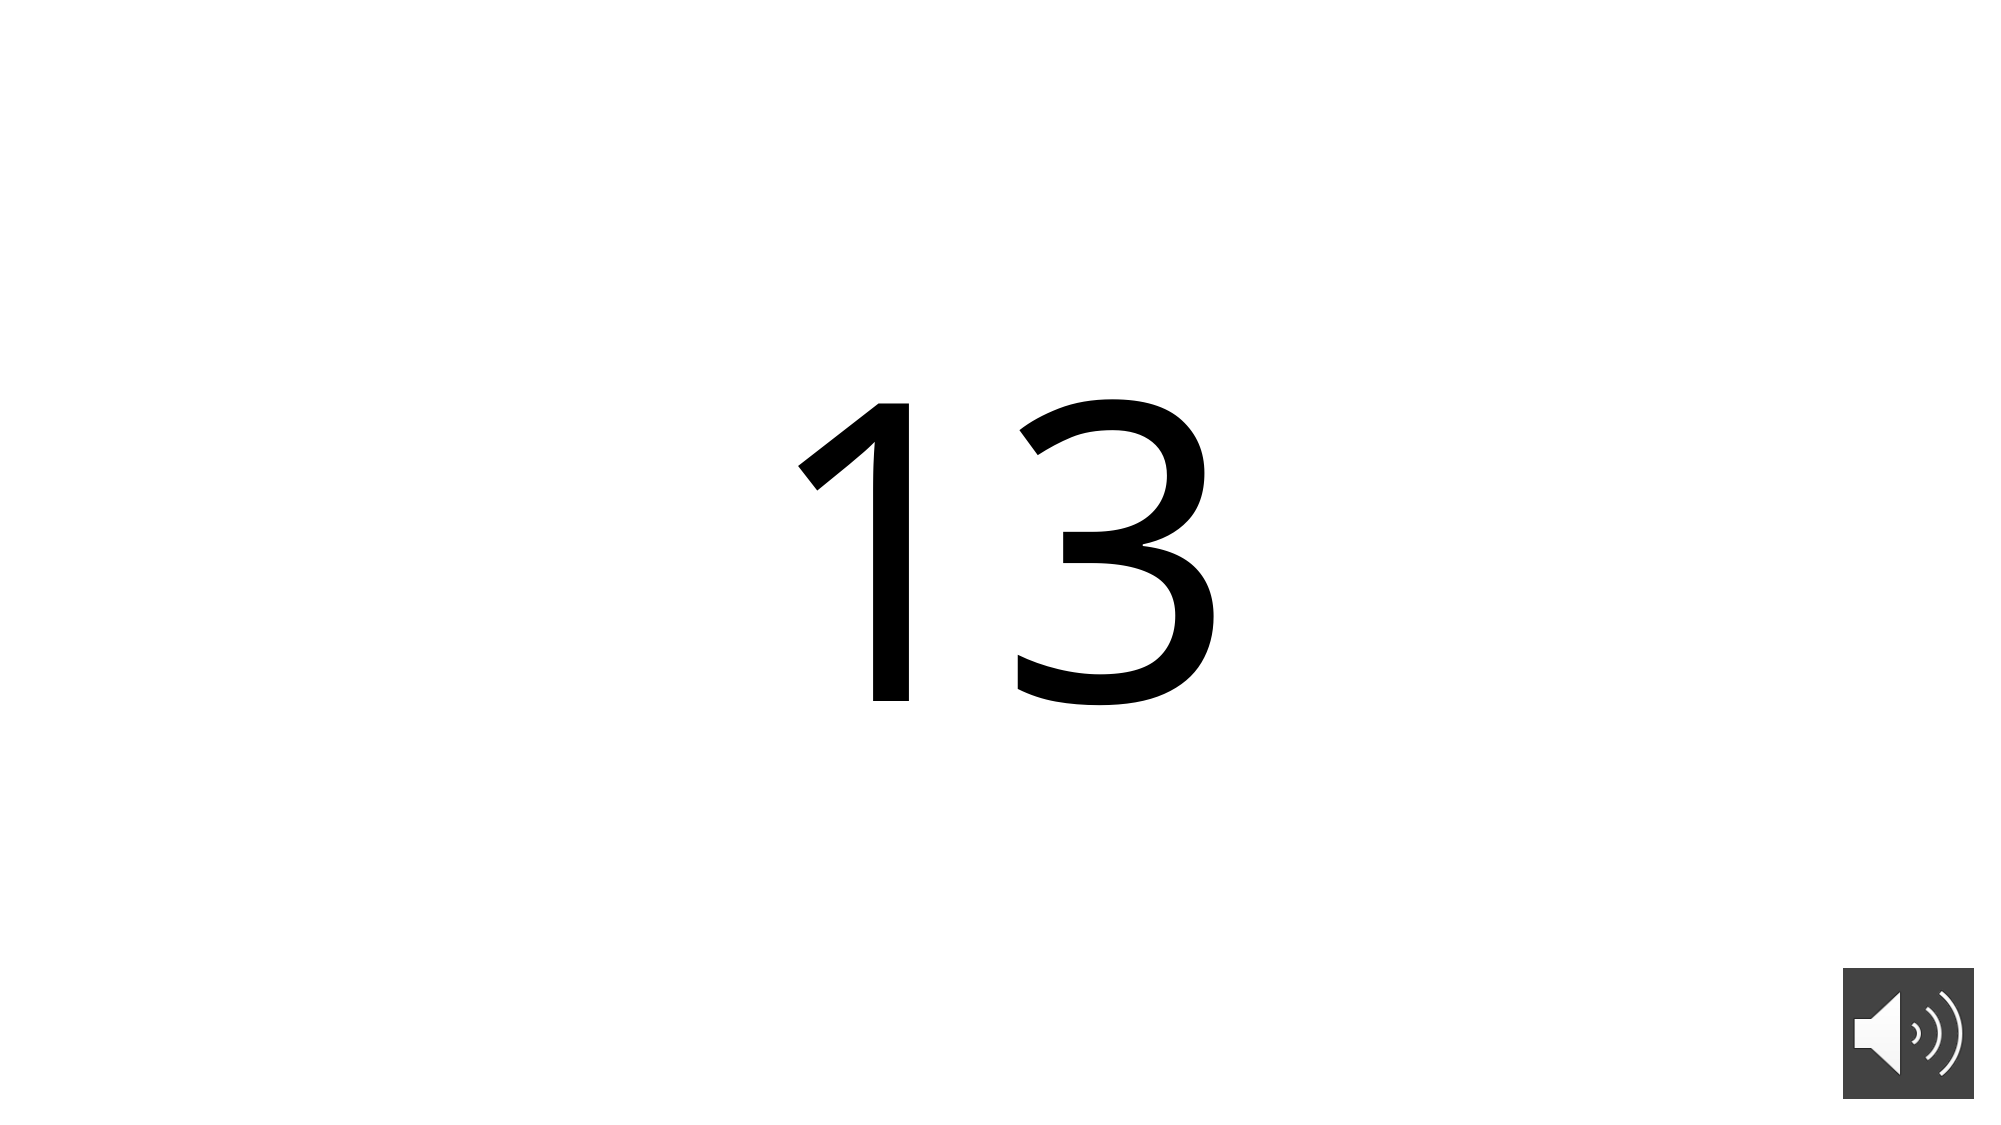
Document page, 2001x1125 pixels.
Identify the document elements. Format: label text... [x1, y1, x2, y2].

title 13 [743, 325, 1257, 800]
picture [1841, 966, 1976, 1101]
